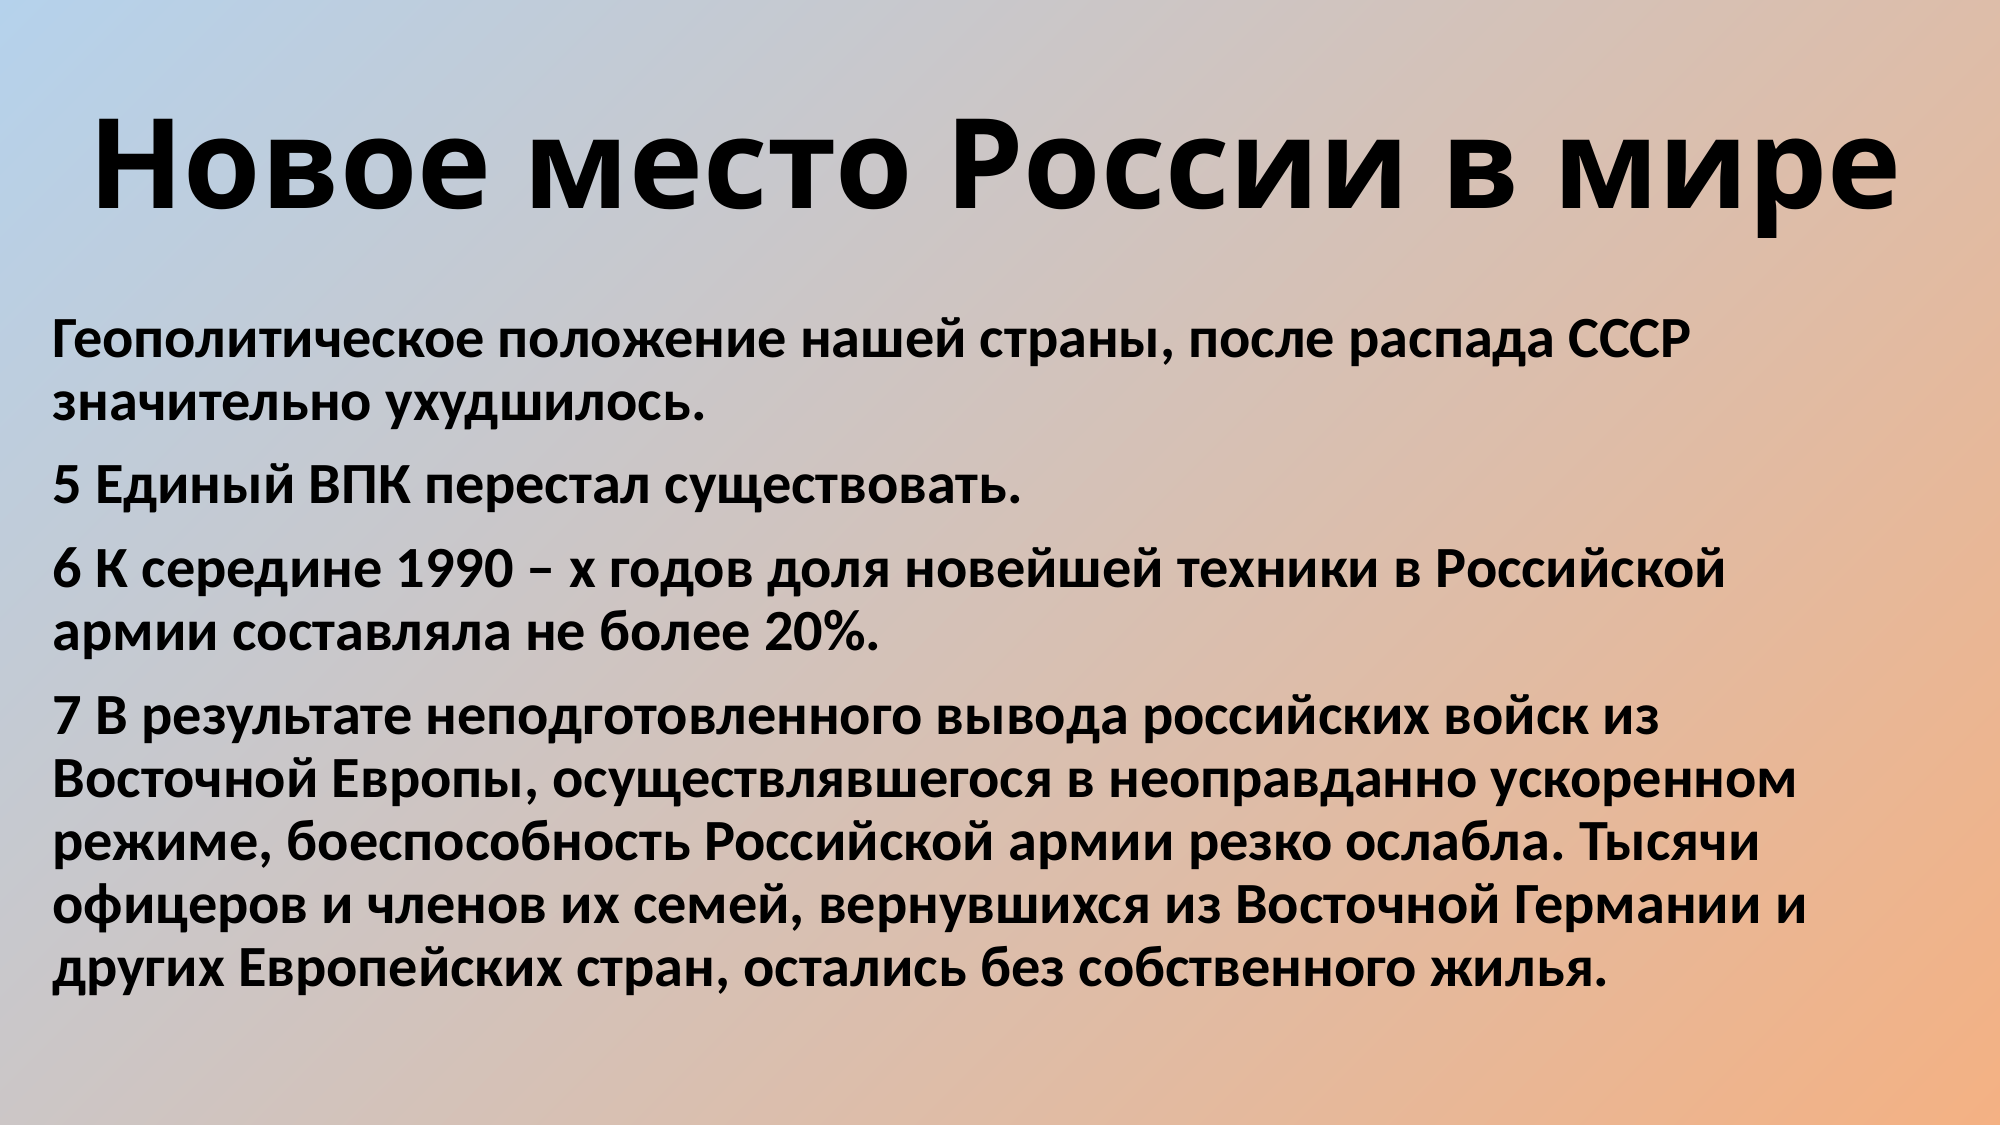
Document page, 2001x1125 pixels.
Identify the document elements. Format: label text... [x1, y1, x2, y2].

list Геополитическое положение нашей страны, после распада СССР значительно ухудшилось. 5 Единый ВПК перестал существовать. 6 К середине 1990 – х годов доля новейшей техники в Российской армии составляла не более 20%. 7 В результате неподготовленного вывода российских войск из Восточной Европы, осуществлявшегося в неоправданно ускоренном режиме, боеспособность Российской армии резко ослабла. Тысячи офицеров и членов их семей, вернувшихся из Восточной Германии и других Европейских стран, остались без собственного жилья. [37, 299, 1863, 1090]
title Новое место России в мире [37, 59, 1954, 278]
